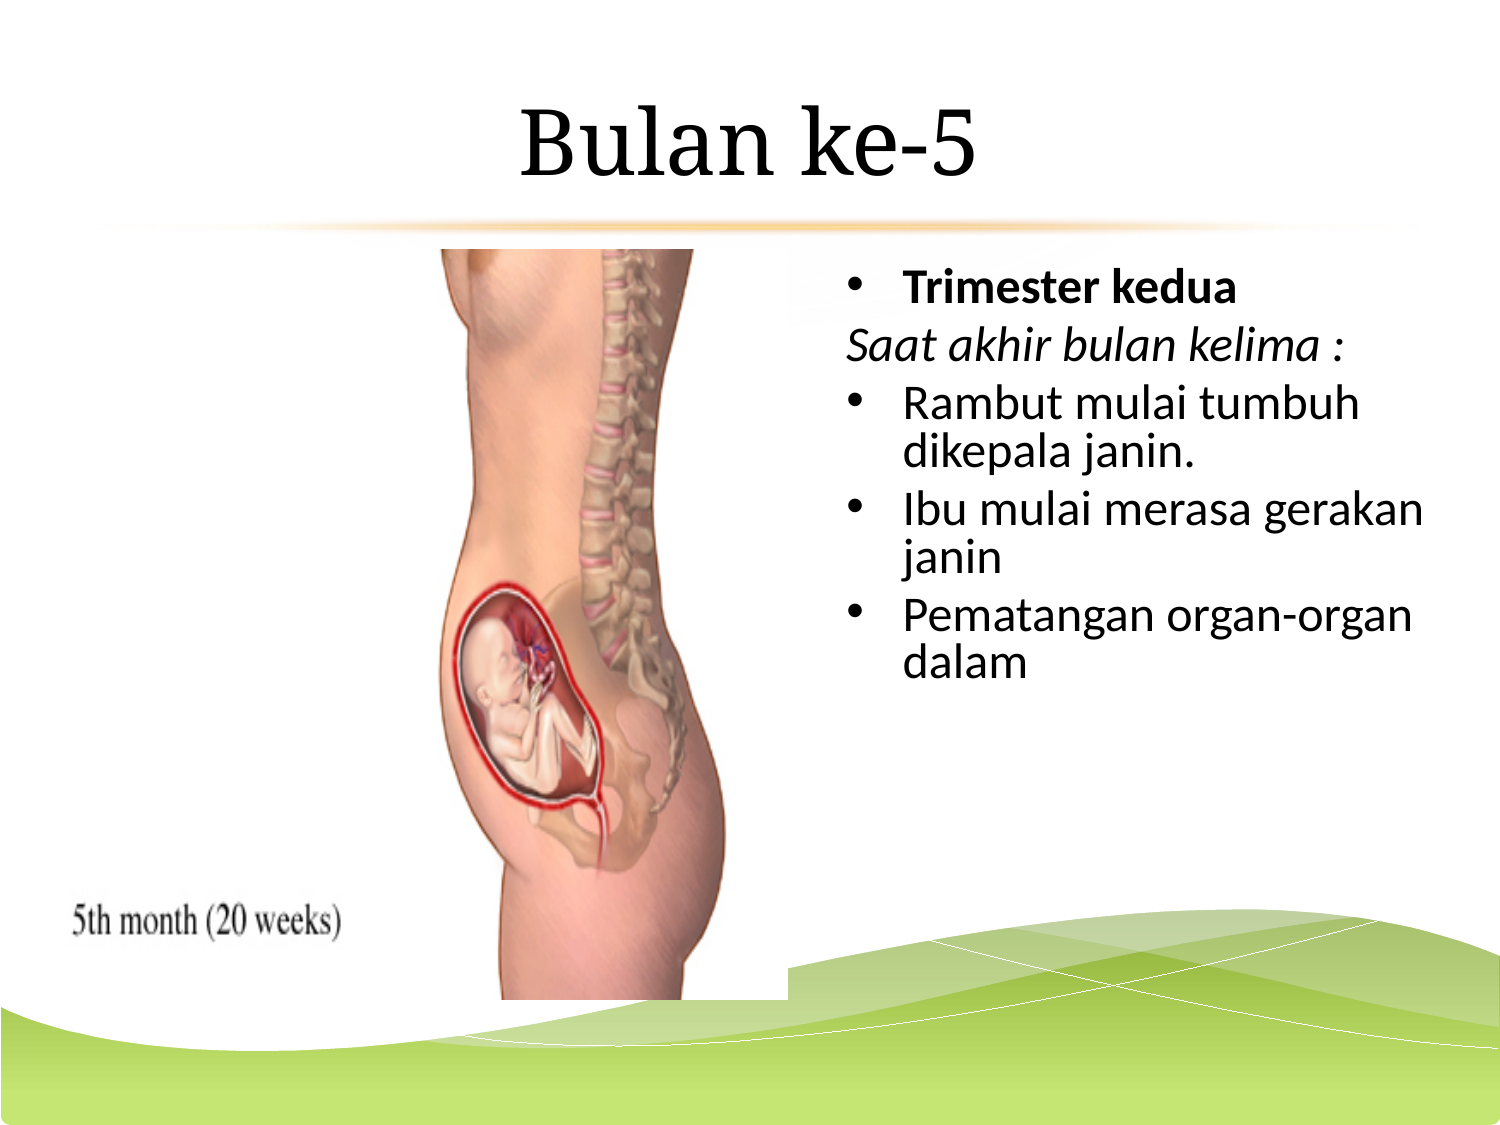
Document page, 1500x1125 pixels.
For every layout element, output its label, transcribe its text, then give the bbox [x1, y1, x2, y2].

title Bulan ke-5 [75, 45, 1425, 233]
picture [0, 87, 1500, 1001]
list Trimester kedua Saat akhir bulan kelima : Rambut mulai tumbuh dikepala janin. Ibu mulai merasa gerakan janin Pematangan organ-organ dalam [831, 257, 1494, 1000]
picture [0, 1007, 6, 1125]
